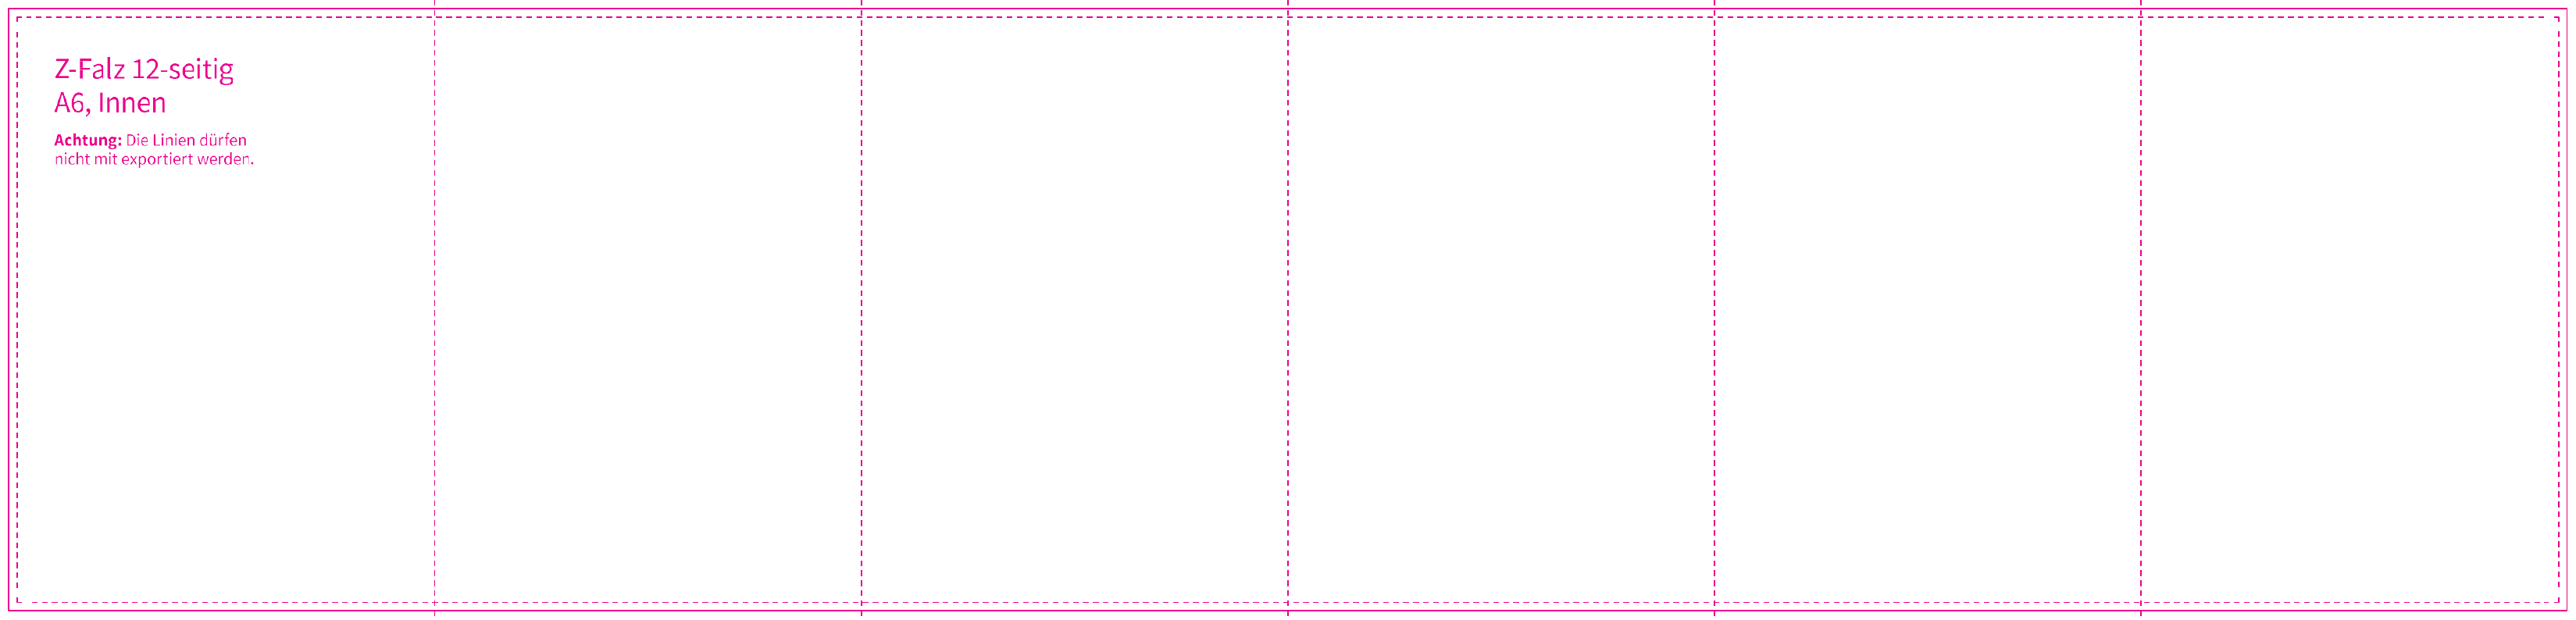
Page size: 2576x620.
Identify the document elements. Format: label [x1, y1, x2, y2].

text_box [8, 0, 2568, 620]
